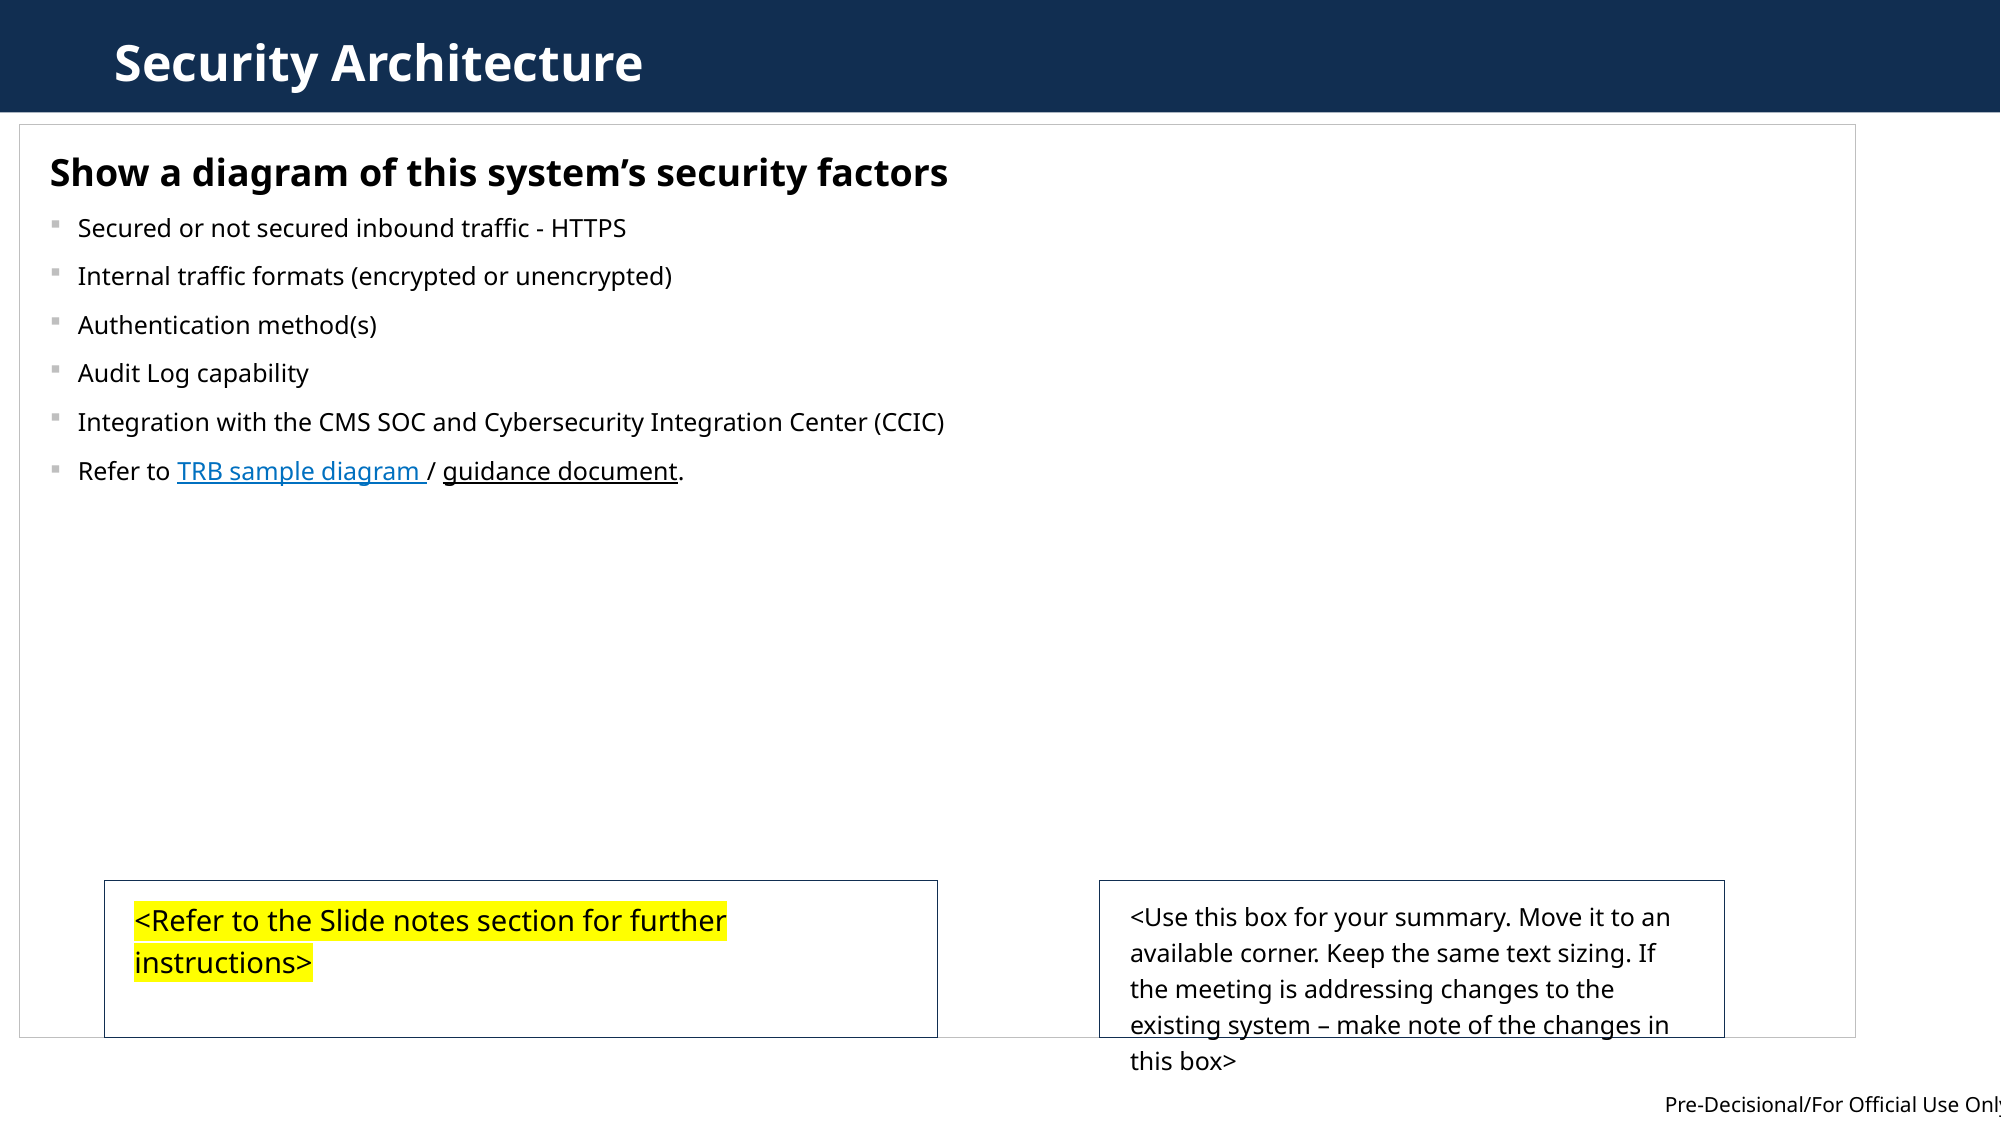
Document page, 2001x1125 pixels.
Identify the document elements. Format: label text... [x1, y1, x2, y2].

text_box <Refer to the Slide notes section for further instructions> [104, 880, 938, 1038]
title Security Architecture [99, 29, 998, 93]
text_box Show a diagram of this system’s security factors Secured or not secured inbound traffic - HTTPS Internal traffic formats (encrypted or unencrypted) Authentication method(s) Audit Log capability Integration with the CMS SOC and Cybersecurity Integration Center (CCIC) Refer to TRB sample diagram / guidance document. [19, 124, 1856, 1038]
text_box <Use this box for your summary. Move it to an available corner. Keep the same text sizing. If the meeting is addressing changes to the existing system – make note of the changes in this box> [1099, 880, 1725, 1038]
